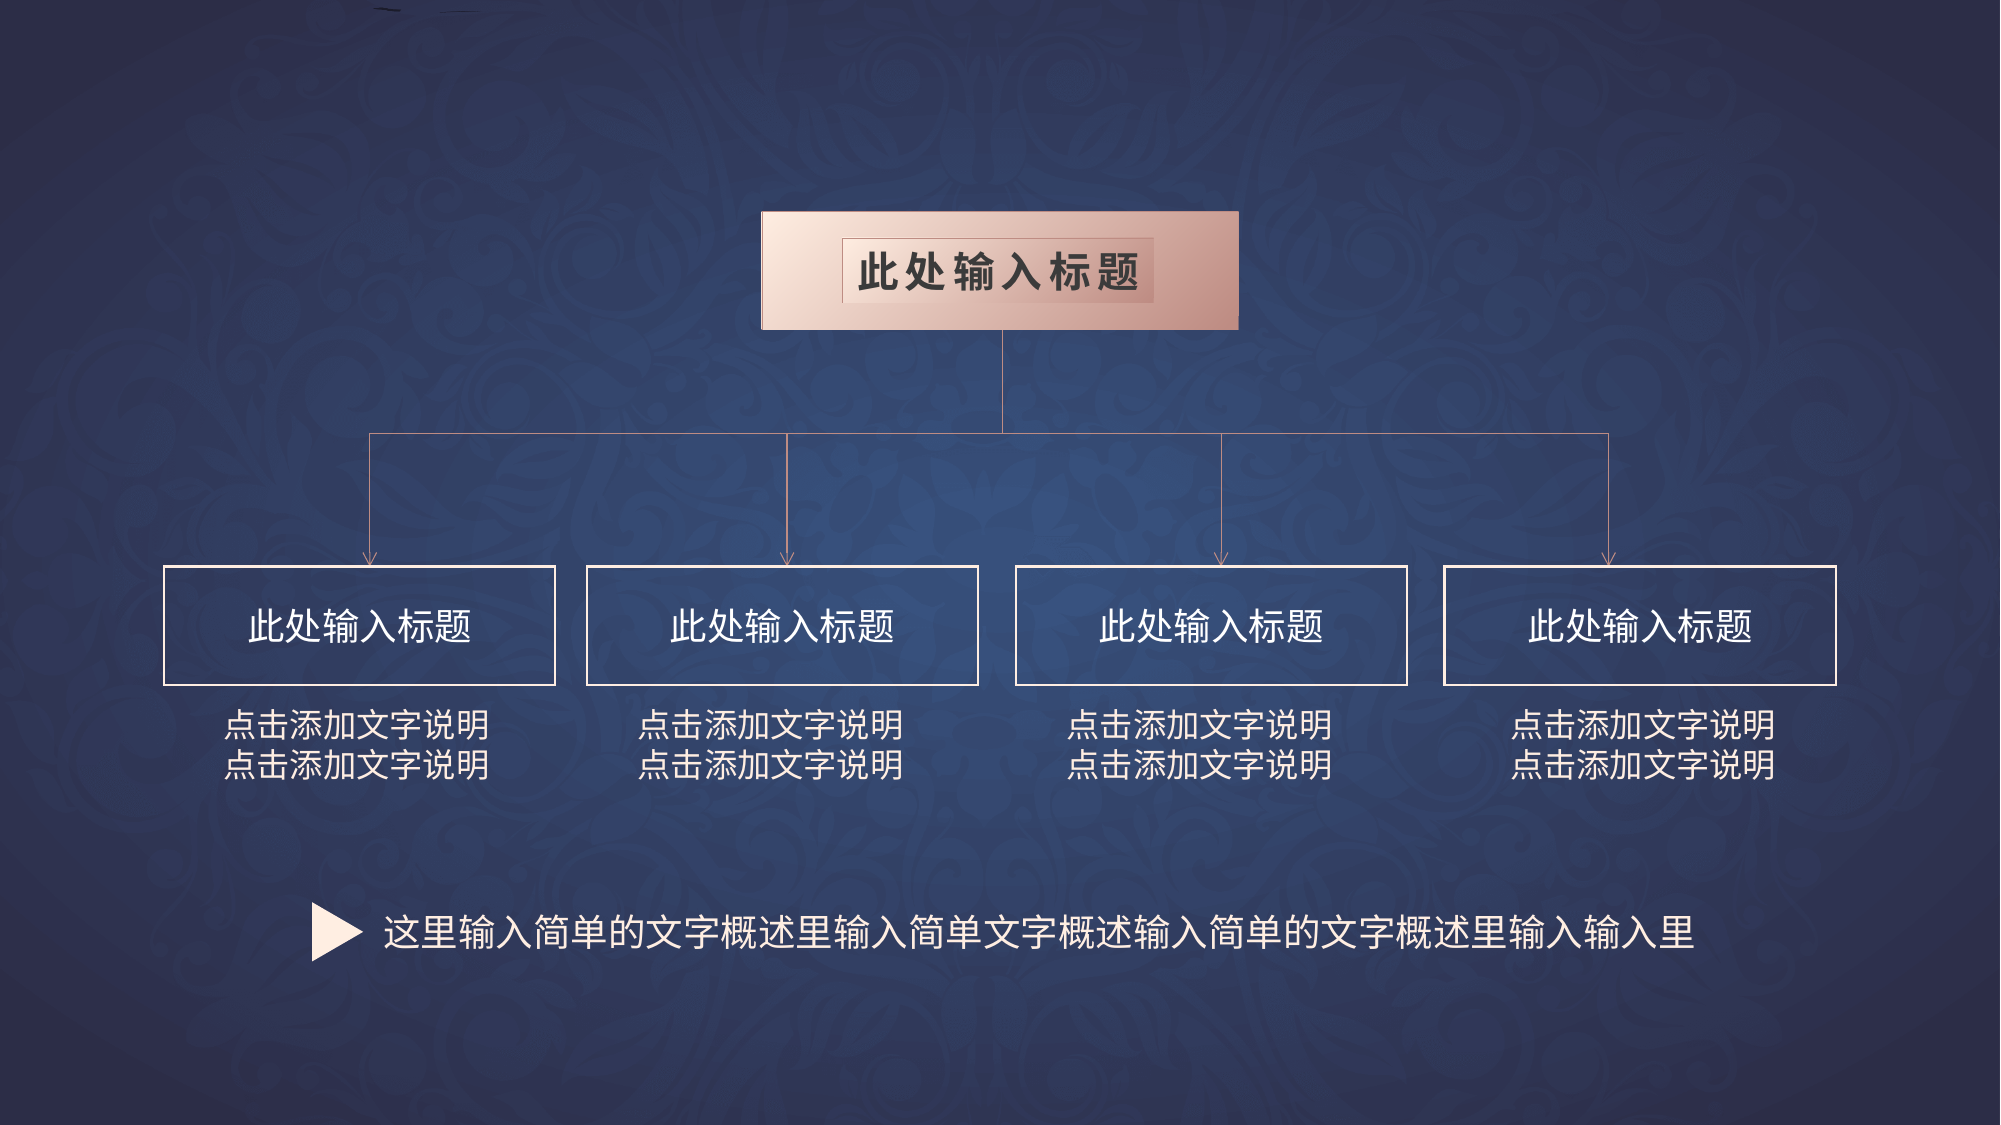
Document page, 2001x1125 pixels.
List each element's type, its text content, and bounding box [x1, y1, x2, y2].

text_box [369, 329, 1609, 567]
text_box 点击添加文字说明 点击添加文字说明 [1051, 697, 1348, 792]
text_box 点击添加文字说明 点击添加文字说明 [1495, 697, 1792, 792]
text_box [164, 566, 556, 685]
text_box 点击添加文字说明 点击添加文字说明 [208, 697, 505, 792]
picture [0, 0, 2000, 1125]
text_box 点击添加文字说明 点击添加文字说明 [622, 697, 919, 792]
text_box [1015, 566, 1407, 685]
text_box [311, 900, 366, 964]
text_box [761, 211, 1239, 330]
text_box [586, 566, 978, 685]
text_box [1444, 566, 1836, 685]
text_box 这里输入简单的文字概述里输入简单文字概述输入简单的文字概述里输入输入里 [368, 901, 1711, 962]
